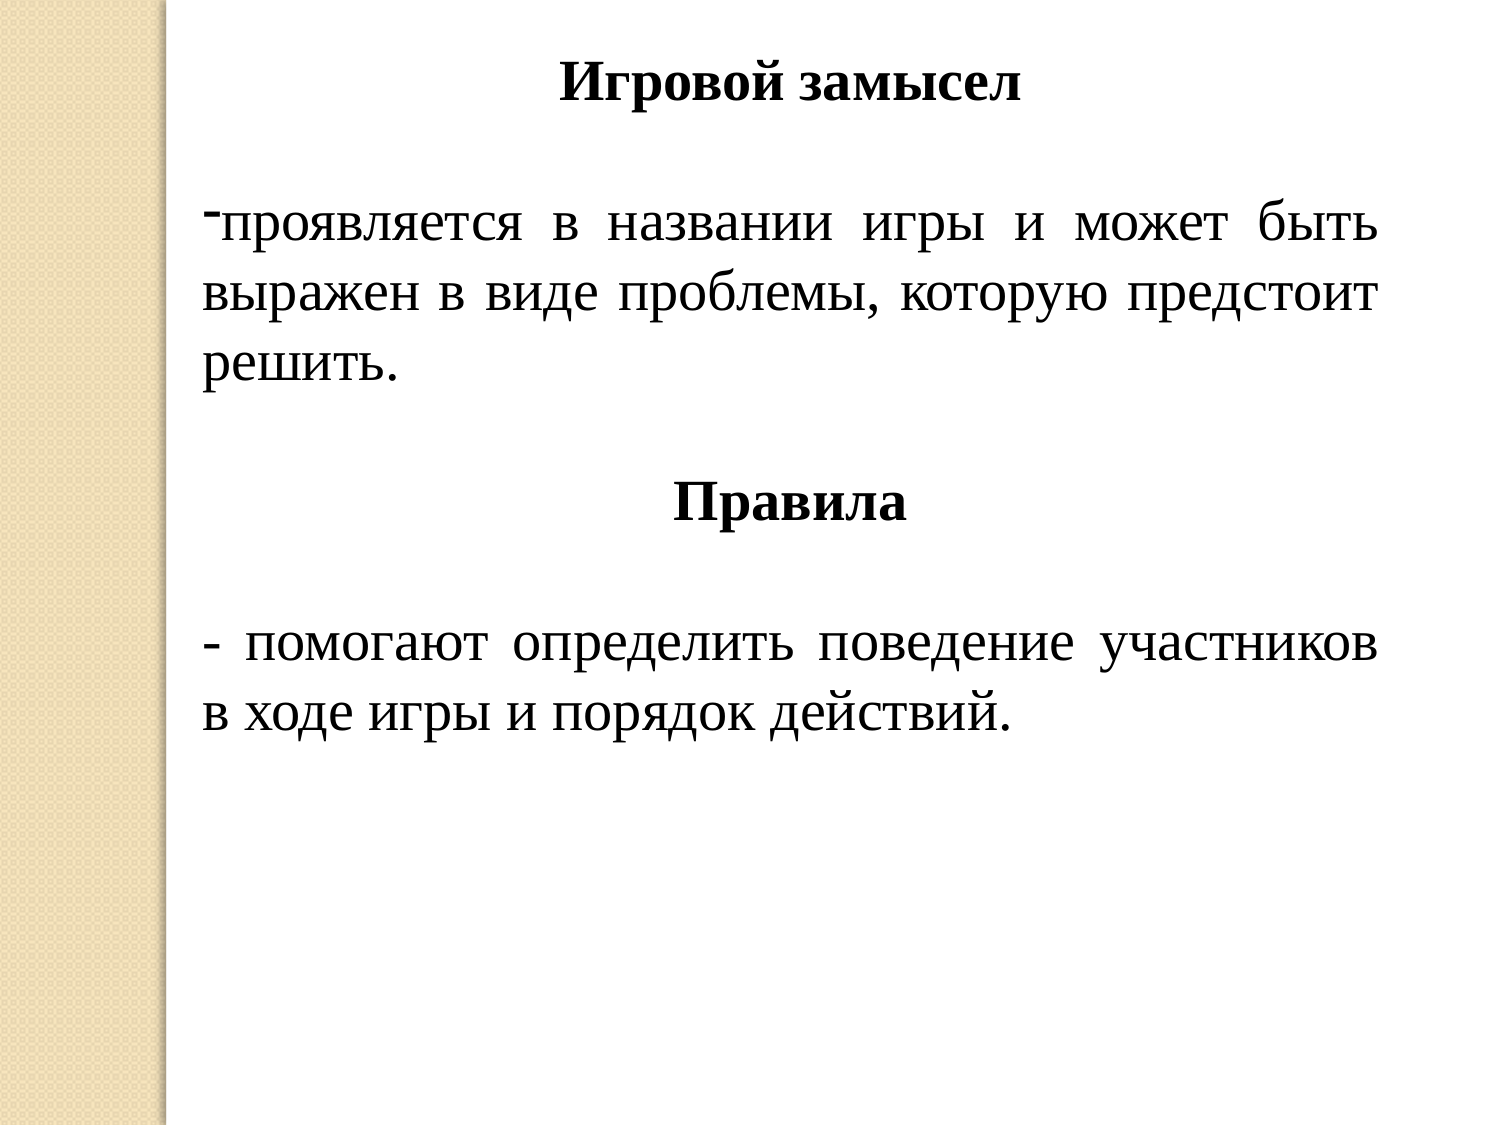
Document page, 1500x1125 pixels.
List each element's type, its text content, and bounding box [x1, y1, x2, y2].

text_box Игровой замысел проявляется в названии игры и может быть выражен в виде проблемы, которую предстоит решить. Правила - помогают определить поведение участников в ходе игры и порядок действий. [187, 35, 1395, 1125]
